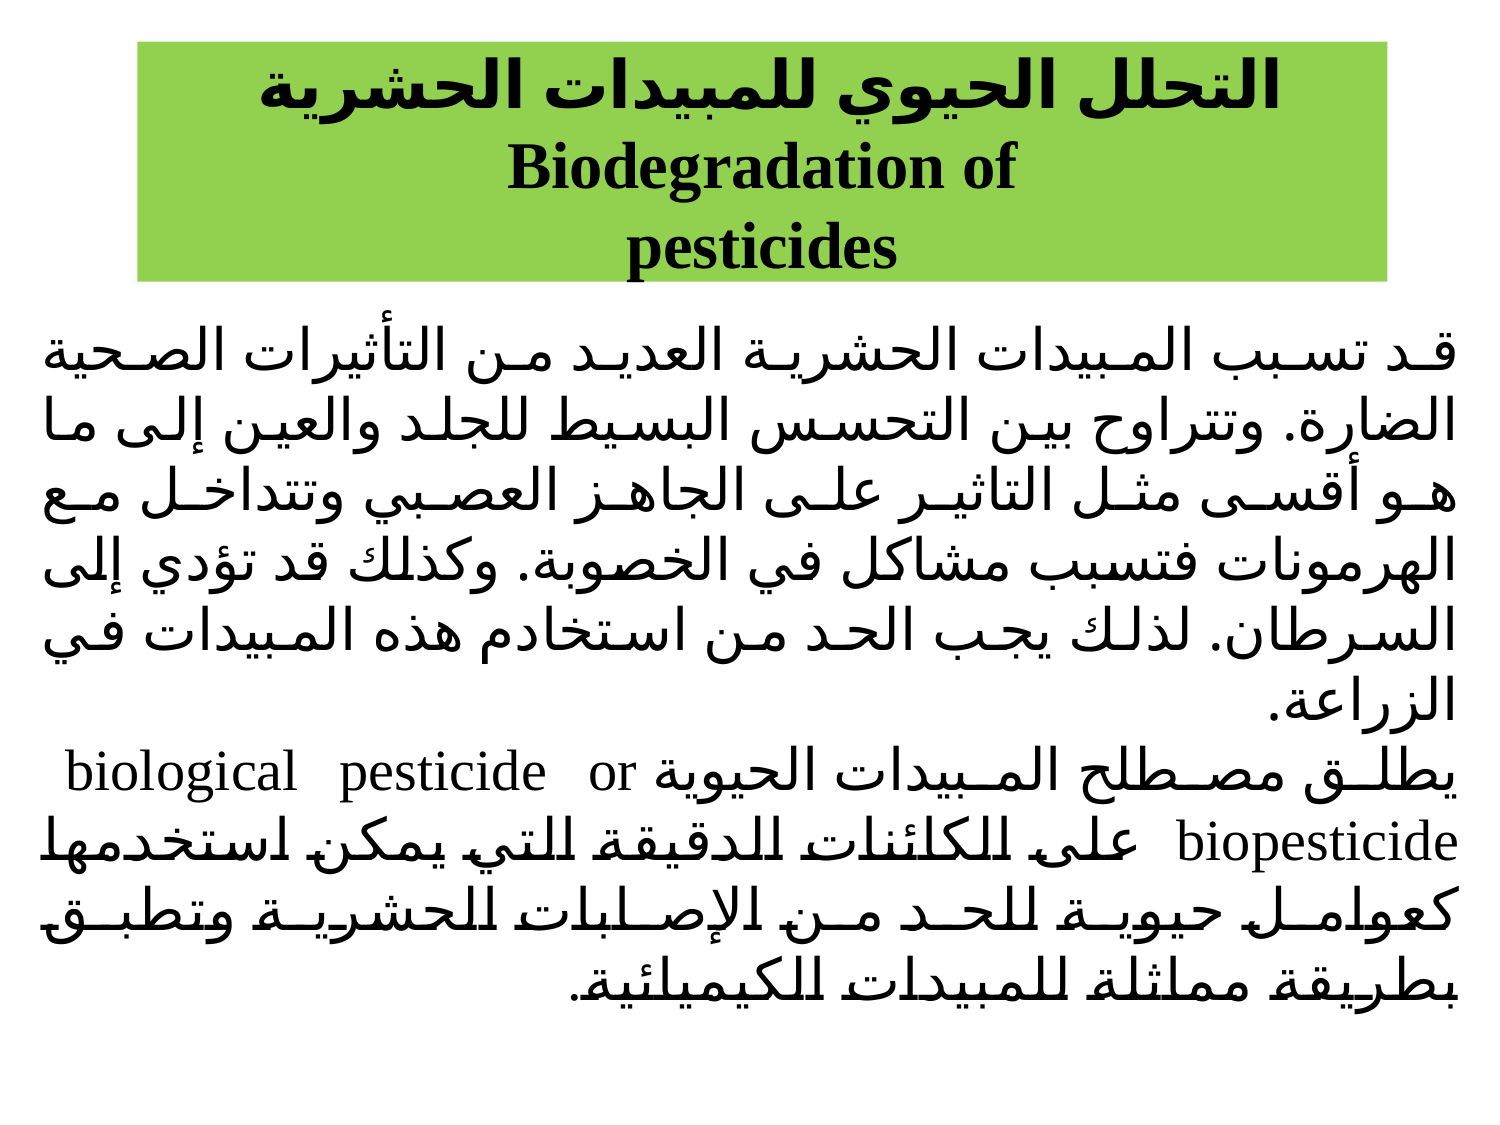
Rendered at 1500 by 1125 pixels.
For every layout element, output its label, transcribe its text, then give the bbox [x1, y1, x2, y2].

list قد تسبب المبيدات الحشرية العديد من التأثيرات الصحية الضارة. وتتراوح بين التحسس البسيط للجلد والعين إلى ما هو أقسى مثل التاثير على الجاهز العصبي وتتداخل مع الهرمونات فتسبب مشاكل في الخصوبة. وكذلك قد تؤدي إلى السرطان. لذلك يجب الحد من استخادم هذه المبيدات في الزراعة. يطلق مصطلح المبيدات الحيوية biological pesticide or biopesticide على الكائنات الدقيقة التي يمكن استخدمها كعوامل حيوية للحد من الإصابات الحشرية وتطبق بطريقة مماثلة للمبيدات الكيميائية. [41, 312, 1459, 878]
title التحلل الحيوي للمبيدات الحشرية Biodegradation of pesticides [137, 41, 1388, 282]
